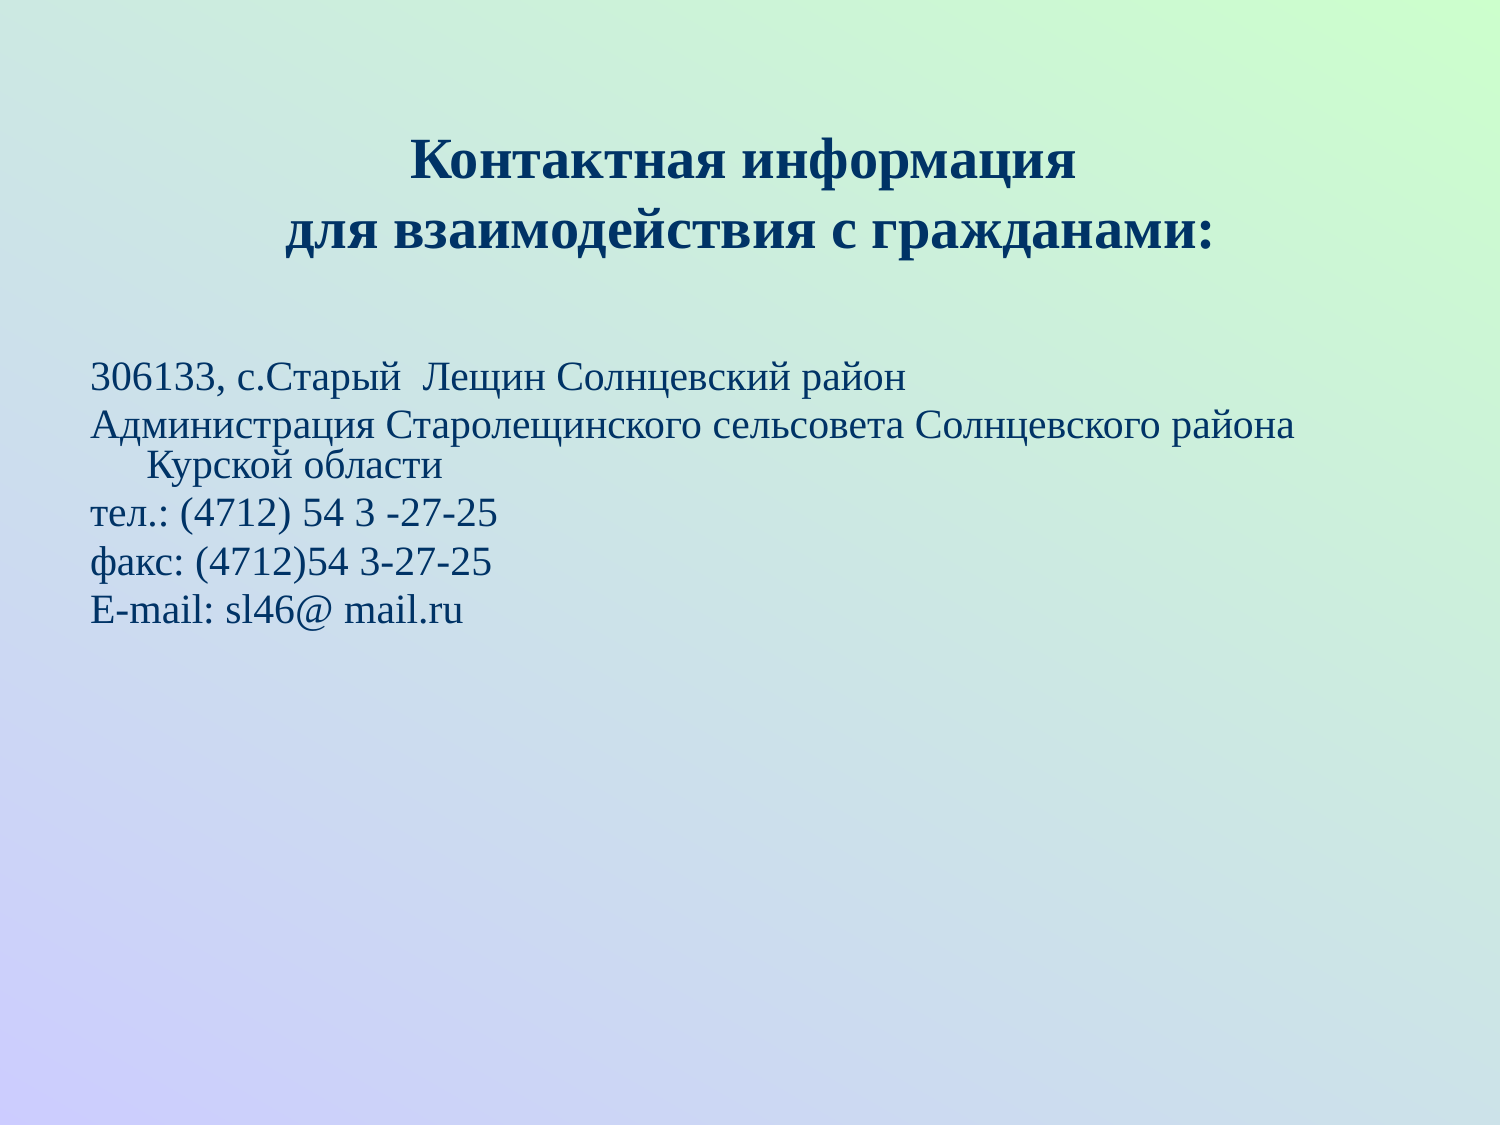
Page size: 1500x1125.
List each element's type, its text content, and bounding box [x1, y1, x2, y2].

title Контактная информация для взаимодействия с гражданами: [76, 125, 1426, 256]
list 306133, с.Старый Лещин Солнцевский район Администрация Старолещинского сельсовета Солнцевского района Курской области тел.: (4712) 54 3 -27-25 факс: (4712)54 3-27-25 Е-mail: sl46@ mail.ru [74, 262, 1426, 1006]
